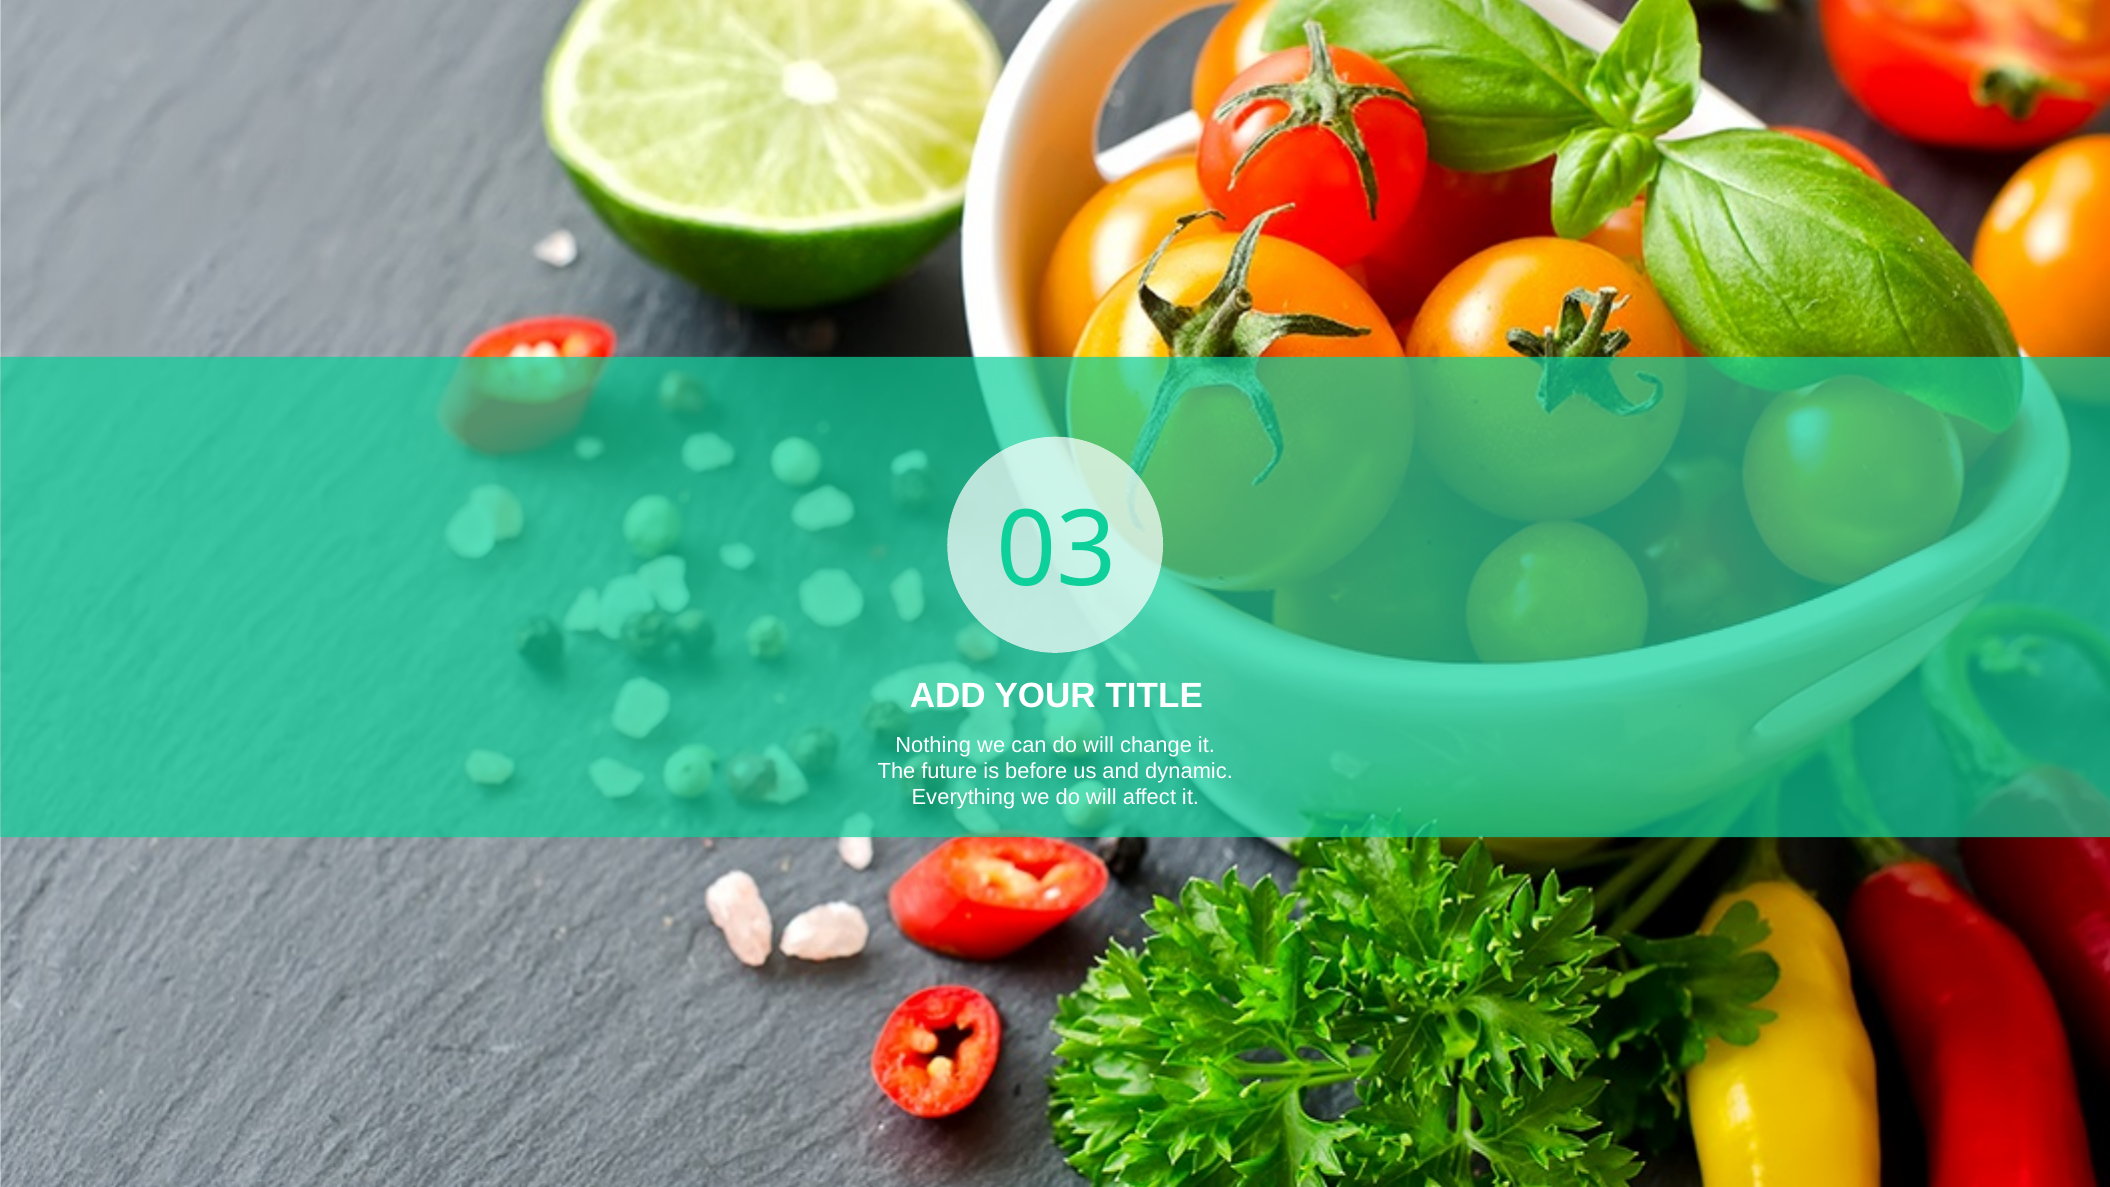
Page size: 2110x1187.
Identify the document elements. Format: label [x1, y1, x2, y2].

text_box [0, 838, 2110, 1187]
text_box [861, 665, 1253, 818]
text_box [0, 356, 2110, 838]
text_box [947, 436, 1164, 653]
text_box [0, 0, 2110, 356]
